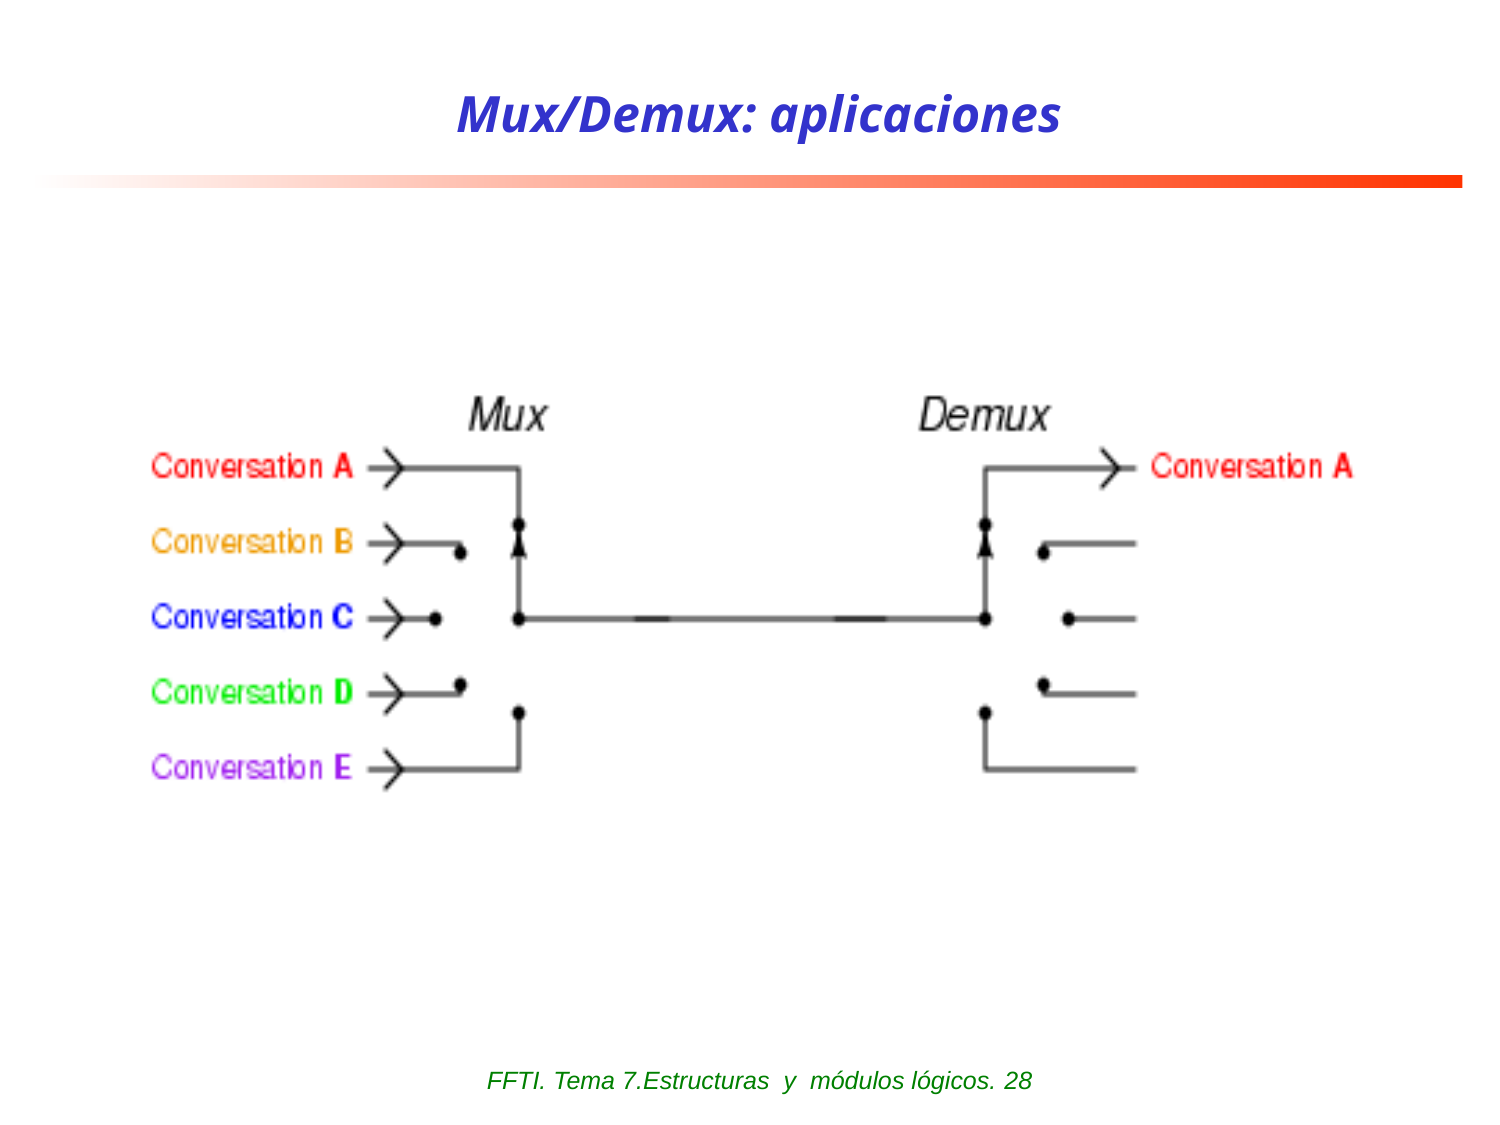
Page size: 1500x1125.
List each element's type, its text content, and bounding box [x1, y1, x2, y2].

footer FFTI. Tema 7.Estructuras y módulos lógicos. 28 [68, 1056, 1451, 1103]
title Mux/Demux: aplicaciones [68, 49, 1451, 176]
picture [142, 391, 1361, 802]
